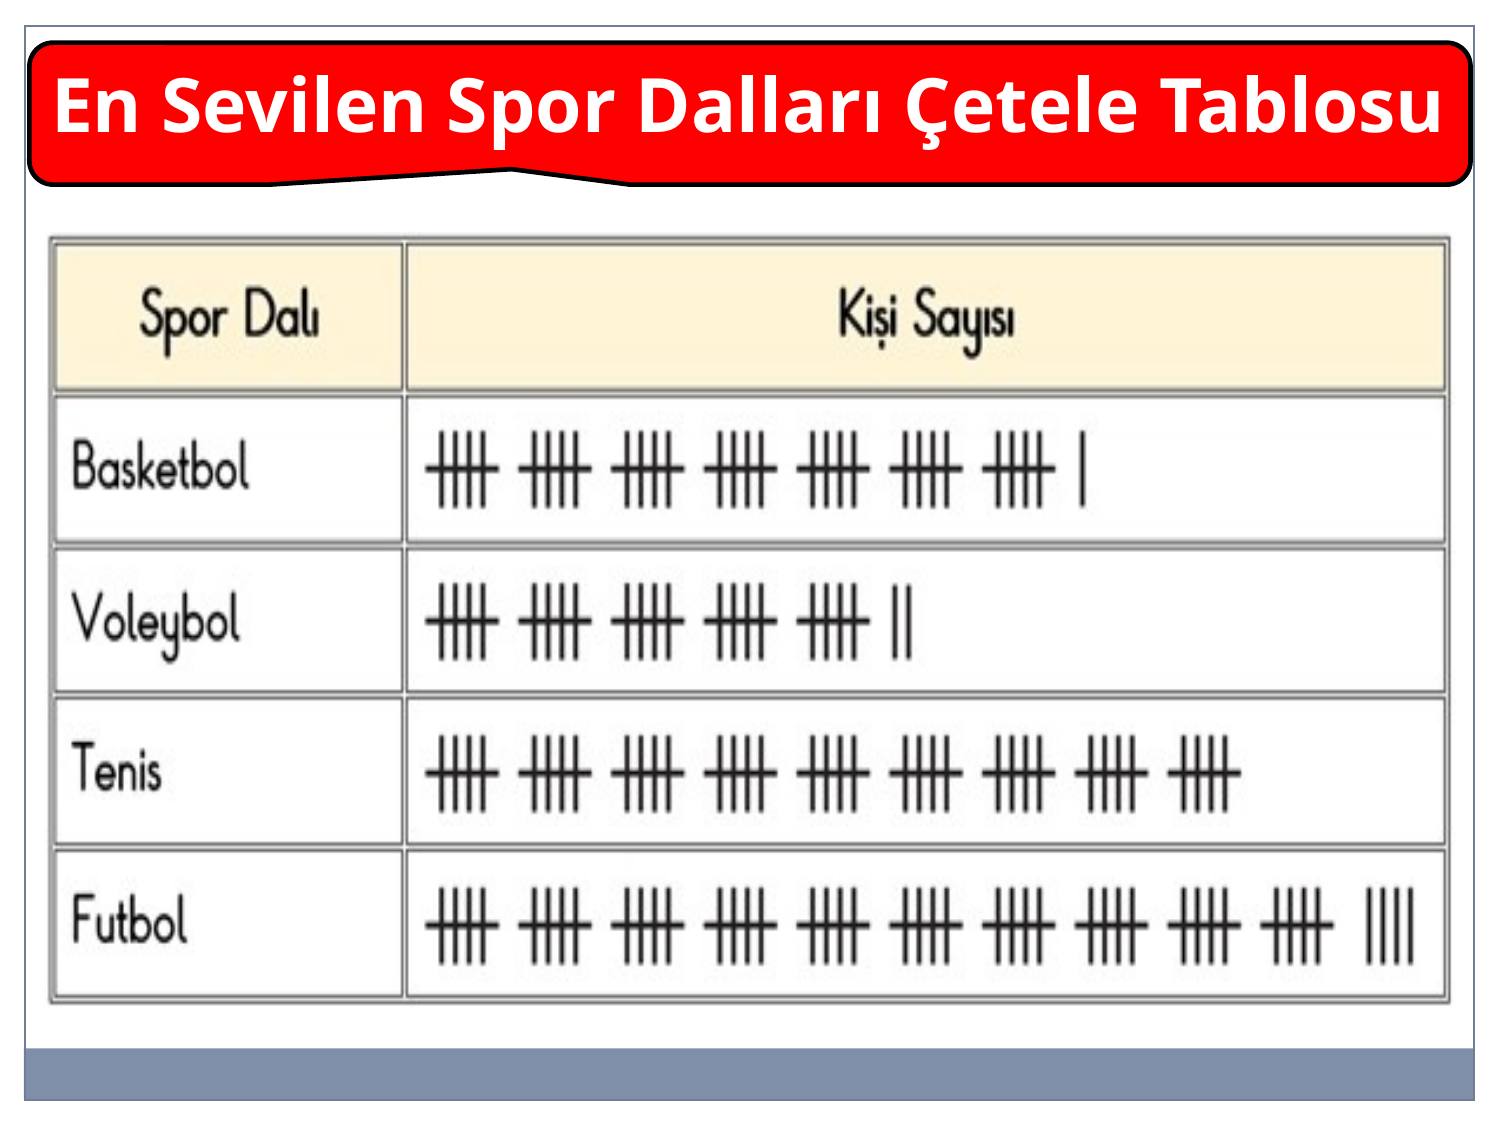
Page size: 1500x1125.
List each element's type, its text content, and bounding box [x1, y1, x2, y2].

picture [44, 231, 1456, 1012]
text_box En Sevilen Spor Dalları Çetele Tablosu [29, 42, 1471, 185]
